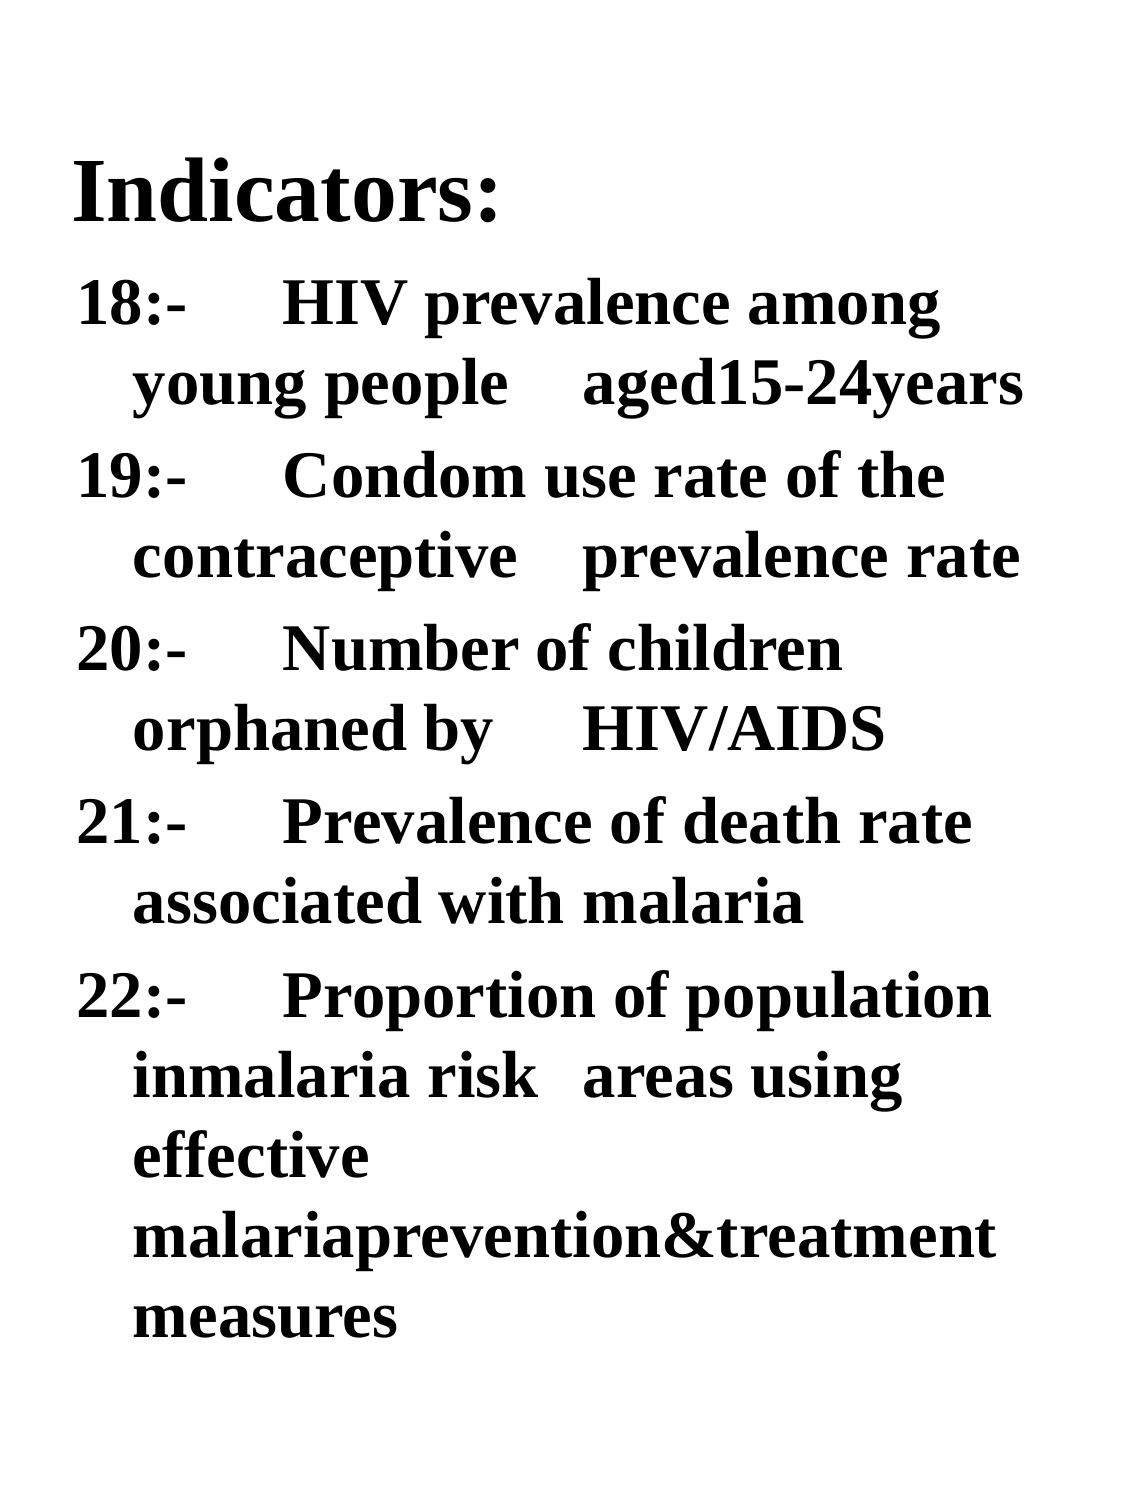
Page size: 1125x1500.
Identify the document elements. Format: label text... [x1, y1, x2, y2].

list 18:- HIV prevalence among young people aged15-24years 19:- Condom use rate of the contraceptive prevalence rate 20:- Number of children orphaned by HIV/AIDS 21:- Prevalence of death rate associated with malaria 22:- Proportion of population inmalaria risk areas using effective malariaprevention&treatment measures [61, 249, 1069, 1340]
title Indicators: [56, 60, 1069, 310]
